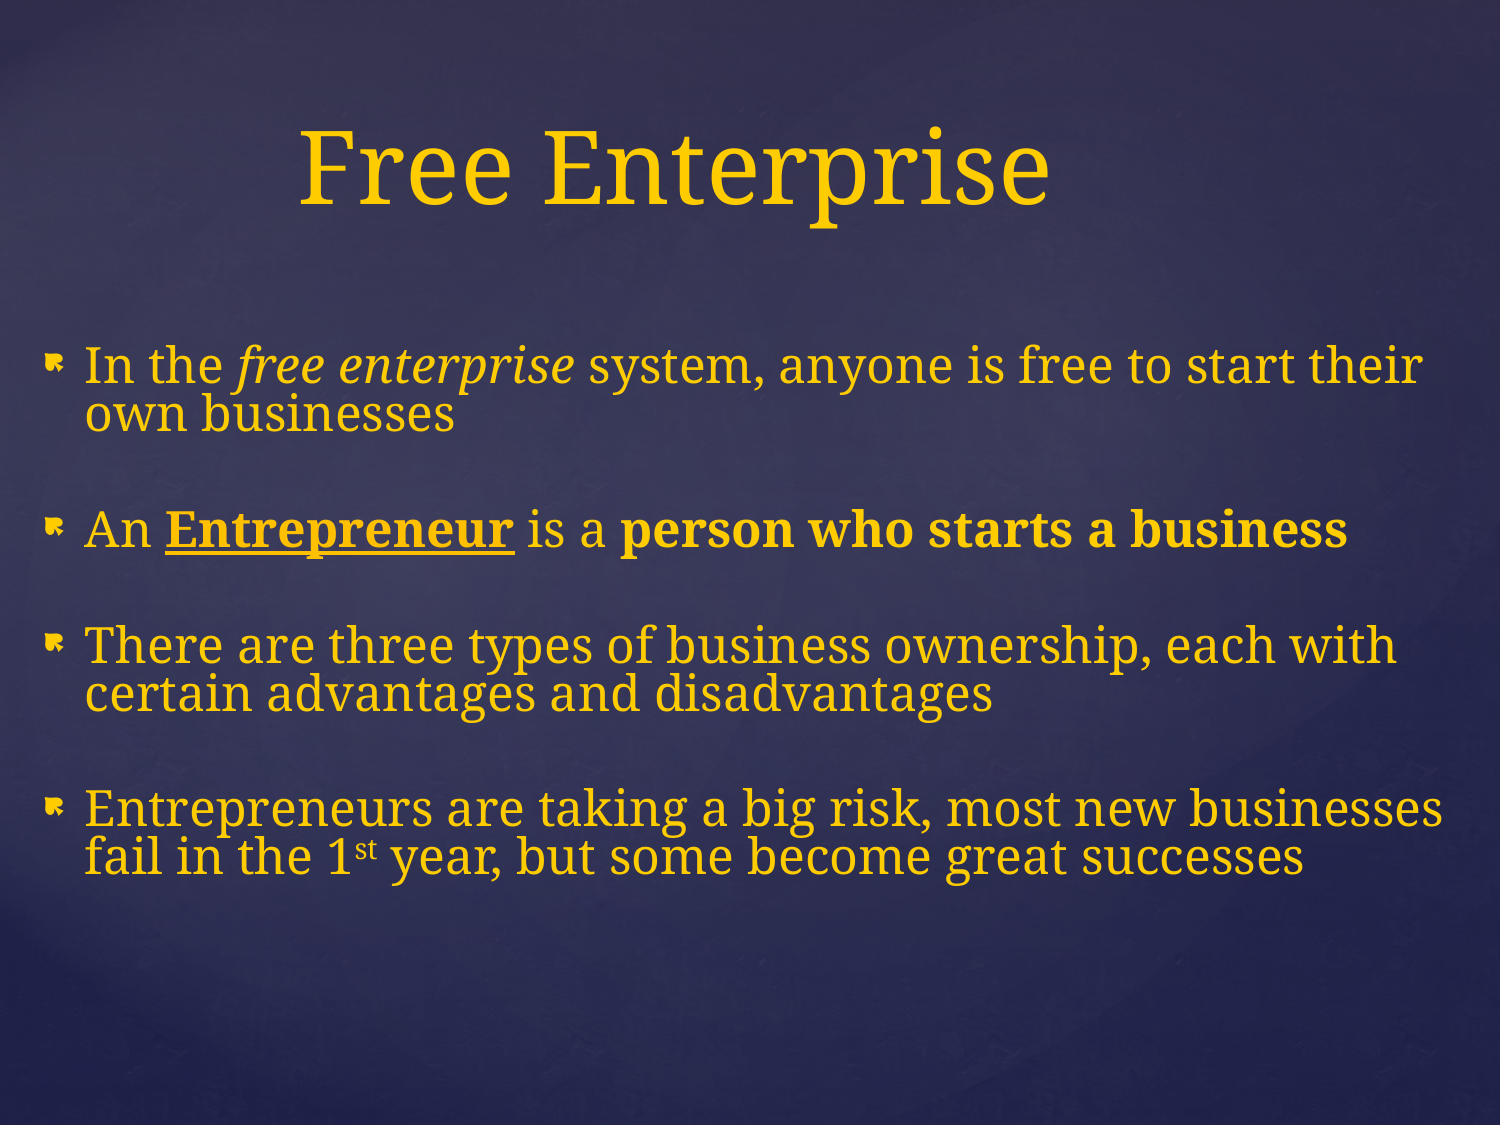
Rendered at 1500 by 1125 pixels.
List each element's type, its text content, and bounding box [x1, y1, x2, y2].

title Free Enterprise [0, 45, 1350, 233]
list In the free enterprise system, anyone is free to start their own businesses An Entrepreneur is a person who starts a business There are three types of business ownership, each with certain advantages and disadvantages Entrepreneurs are taking a big risk, most new businesses fail in the 1st year, but some become great successes [24, 249, 1475, 1038]
